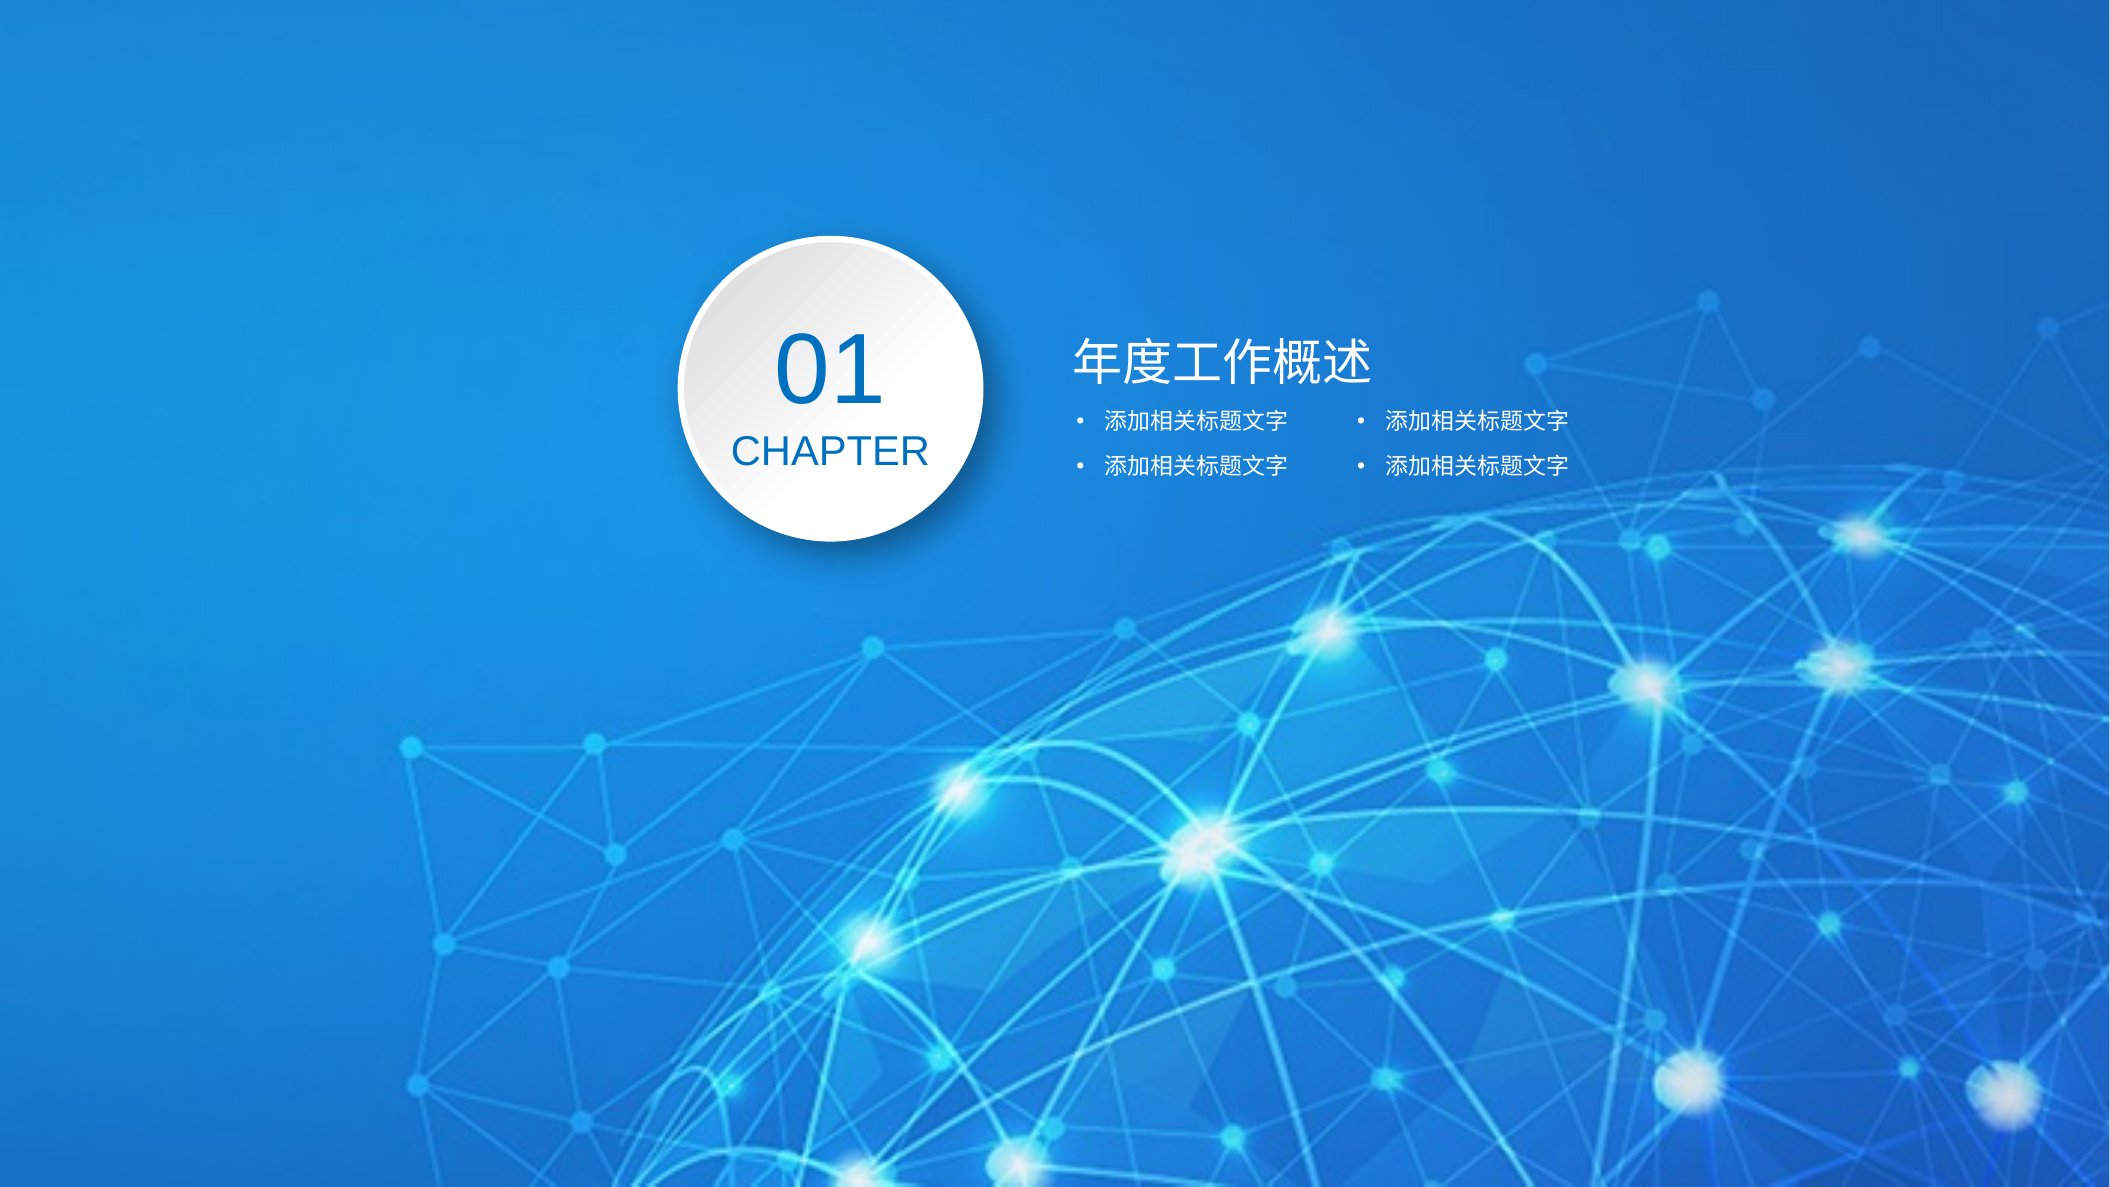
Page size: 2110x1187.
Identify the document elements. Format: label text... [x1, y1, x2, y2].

text_box [0, 0, 2110, 1187]
text_box 添加相关标题文字 [1342, 399, 1585, 442]
text_box [679, 237, 982, 540]
text_box 添加相关标题文字 [1061, 444, 1304, 487]
text_box 添加相关标题文字 [1061, 399, 1304, 442]
text_box 01 CHAPTER [706, 303, 955, 474]
text_box 年度工作概述 [1072, 330, 1595, 391]
text_box 添加相关标题文字 [1342, 444, 1585, 487]
